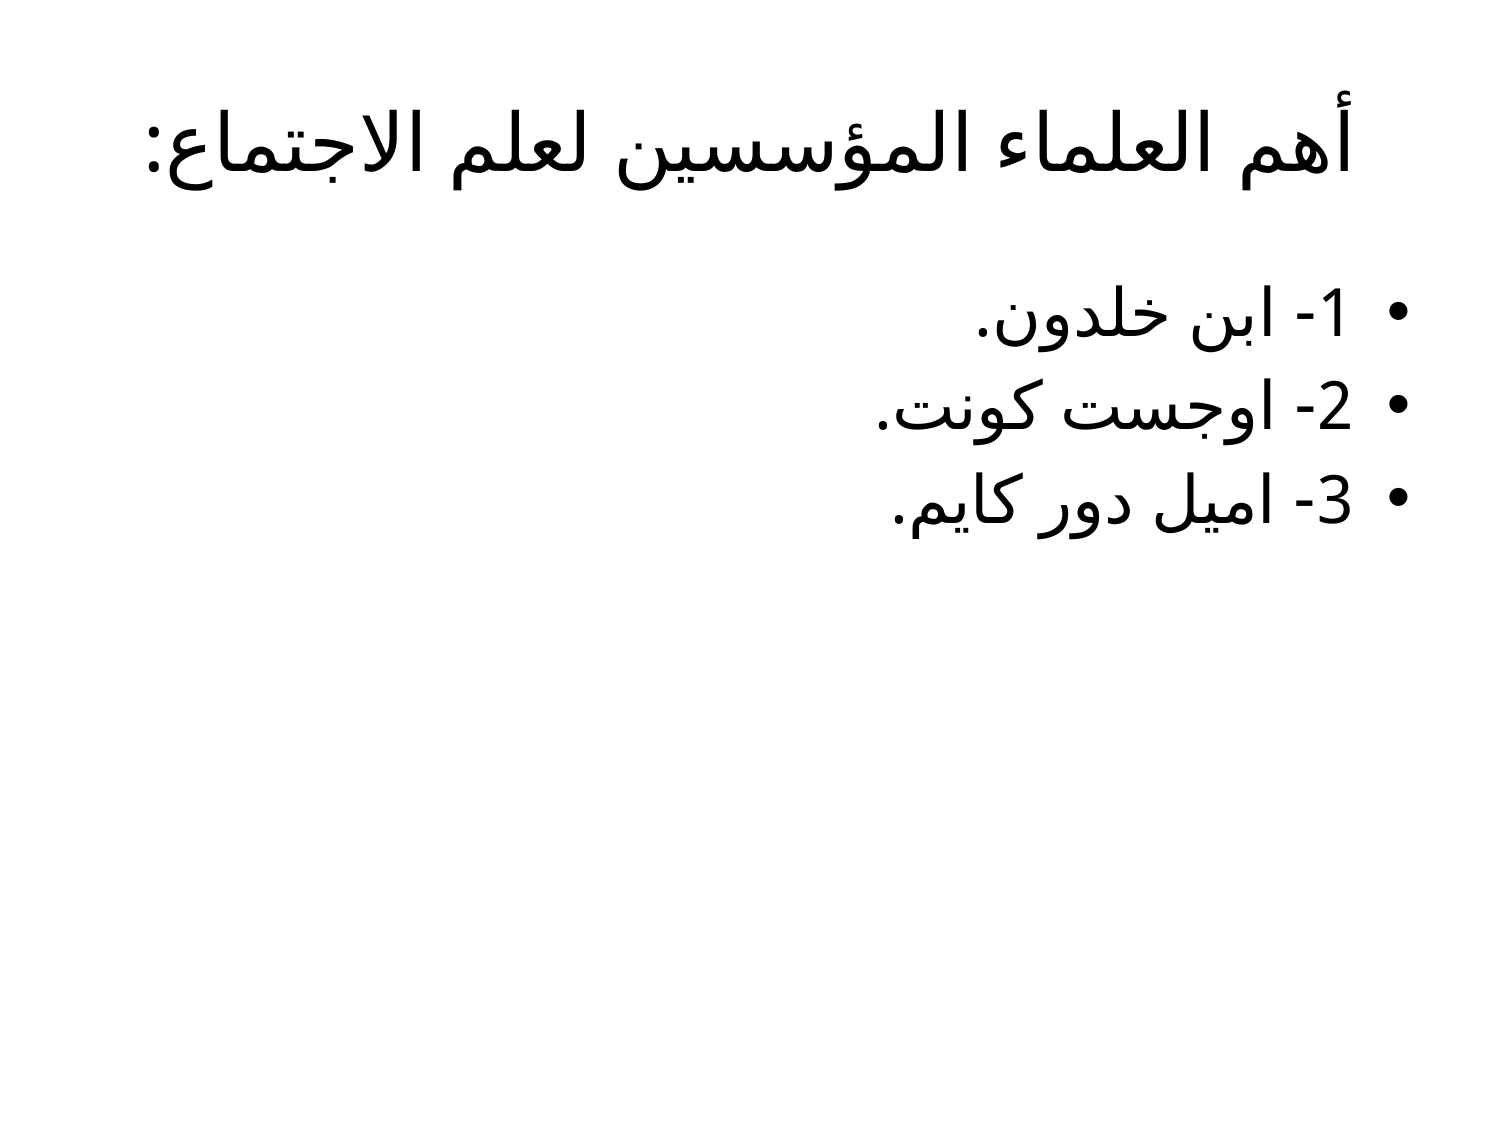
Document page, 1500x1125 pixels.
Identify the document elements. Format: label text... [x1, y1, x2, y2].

title أهم العلماء المؤسسين لعلم الاجتماع: [75, 45, 1425, 233]
list 1- ابن خلدون. 2- اوجست كونت. 3- اميل دور كايم. [75, 262, 1425, 1005]
